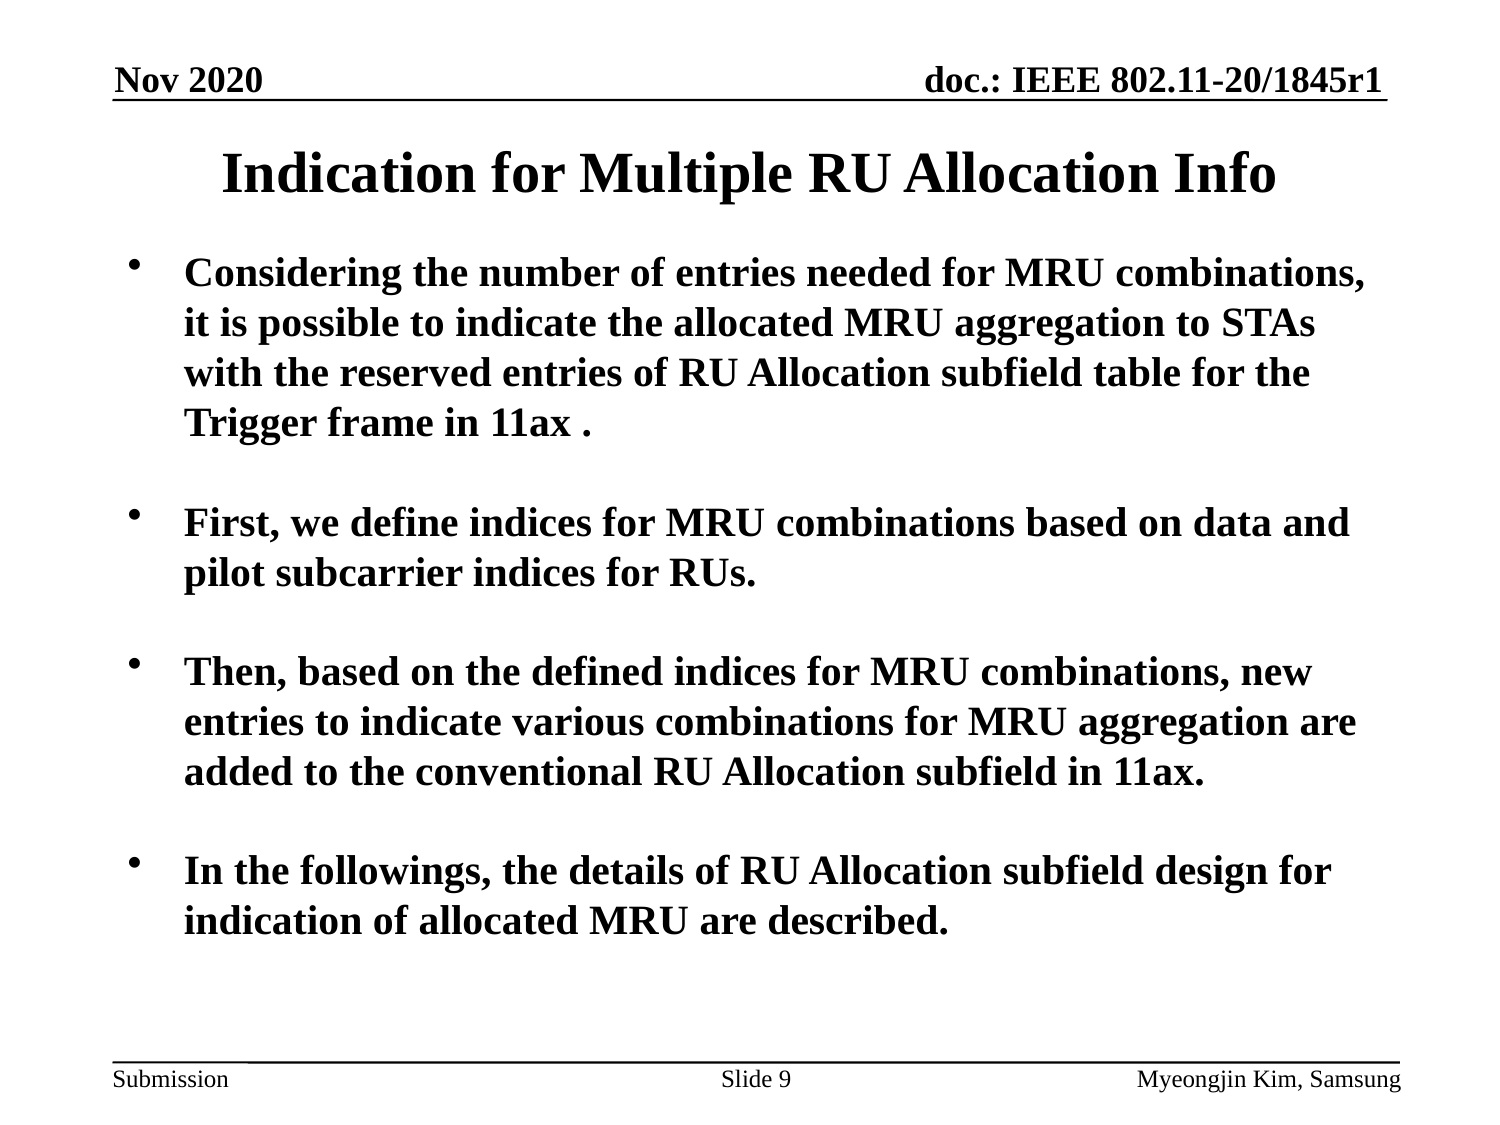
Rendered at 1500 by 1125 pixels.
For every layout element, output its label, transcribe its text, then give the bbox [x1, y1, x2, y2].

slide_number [114, 54, 309, 101]
list Considering the number of entries needed for MRU combinations, it is possible to indicate the allocated MRU aggregation to STAs with the reserved entries of RU Allocation subfield table for the Trigger frame in 11ax . First, we define indices for MRU combinations based on data and pilot subcarrier indices for RUs. Then, based on the defined indices for MRU combinations, new entries to indicate various combinations for MRU aggregation are added to the conventional RU Allocation subfield in 11ax. In the followings, the details of RU Allocation subfield design for indication of allocated MRU are described. [112, 237, 1388, 1001]
slide_number Slide 9 [712, 1061, 800, 1093]
footer Myeongjin Kim, Samsung [1130, 1061, 1402, 1093]
title Indication for Multiple RU Allocation Info [112, 112, 1388, 226]
